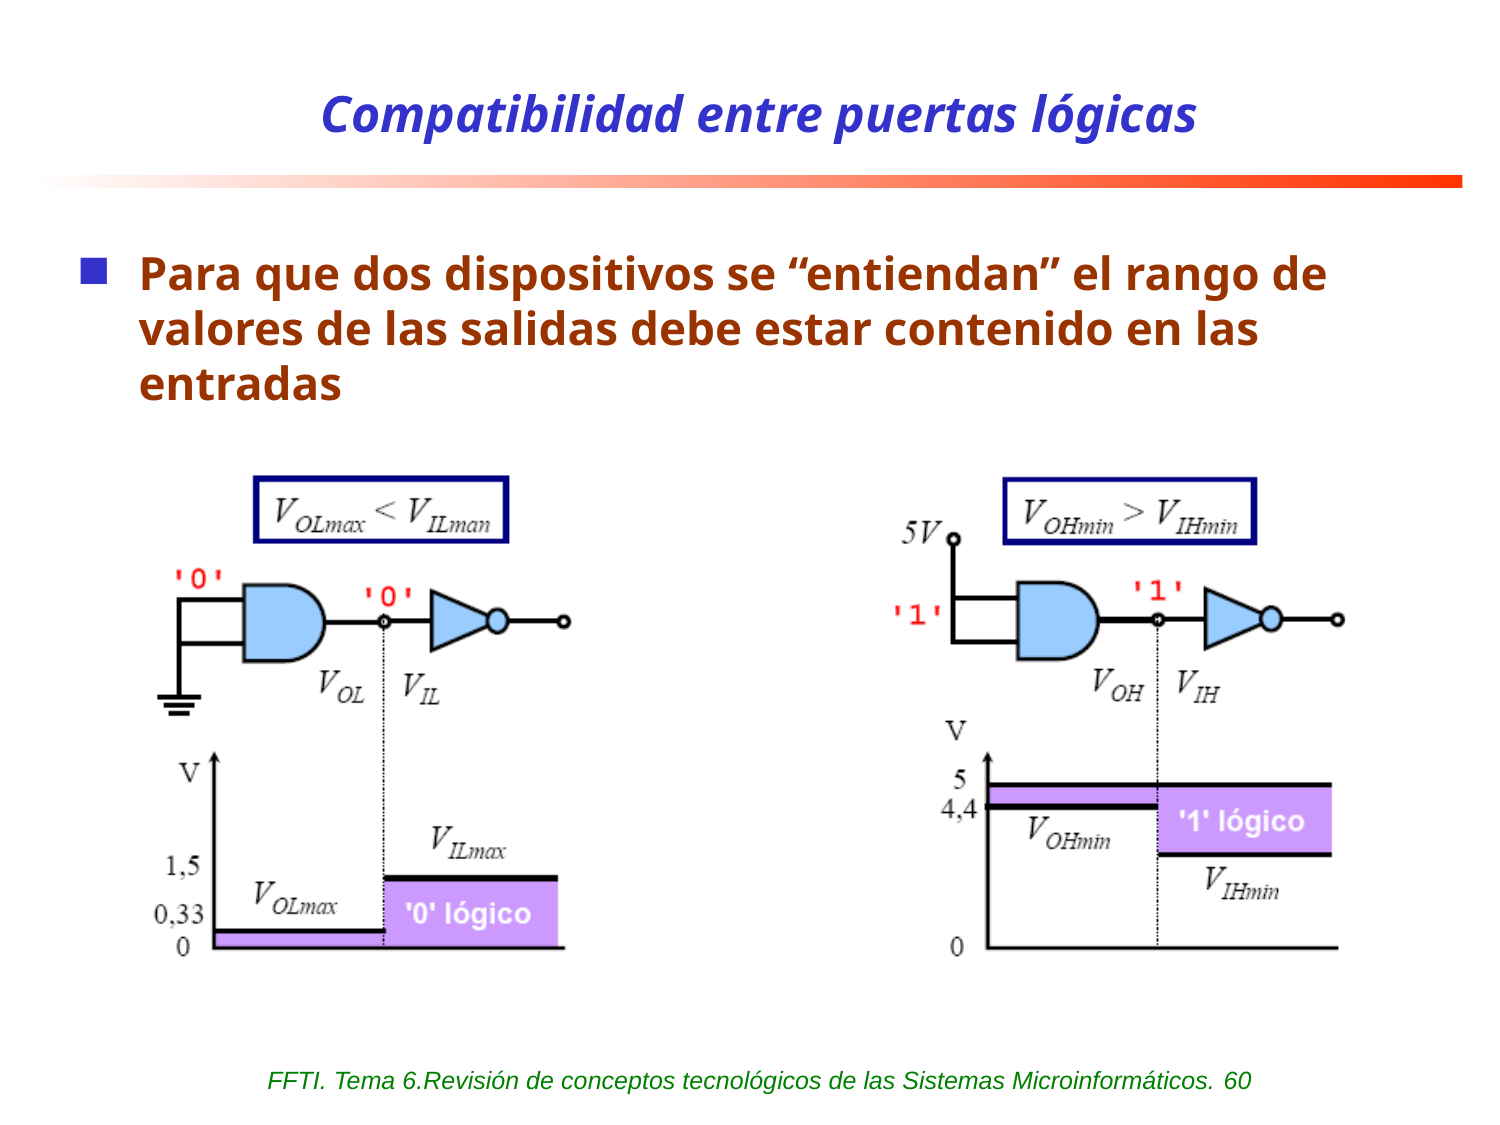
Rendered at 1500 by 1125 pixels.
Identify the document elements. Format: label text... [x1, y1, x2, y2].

list Para que dos dispositivos se “entiendan” el rango de valores de las salidas debe estar contenido en las entradas [68, 237, 1451, 376]
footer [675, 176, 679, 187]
footer FFTI. Tema 6.Revisión de conceptos tecnológicos de las Sistemas Microinformáticos. 60 [68, 1056, 1451, 1103]
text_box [759, 176, 763, 187]
table_cell 1 [843, 176, 847, 187]
title Compatibilidad entre puertas lógicas [68, 49, 1451, 176]
picture [117, 453, 1364, 964]
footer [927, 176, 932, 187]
